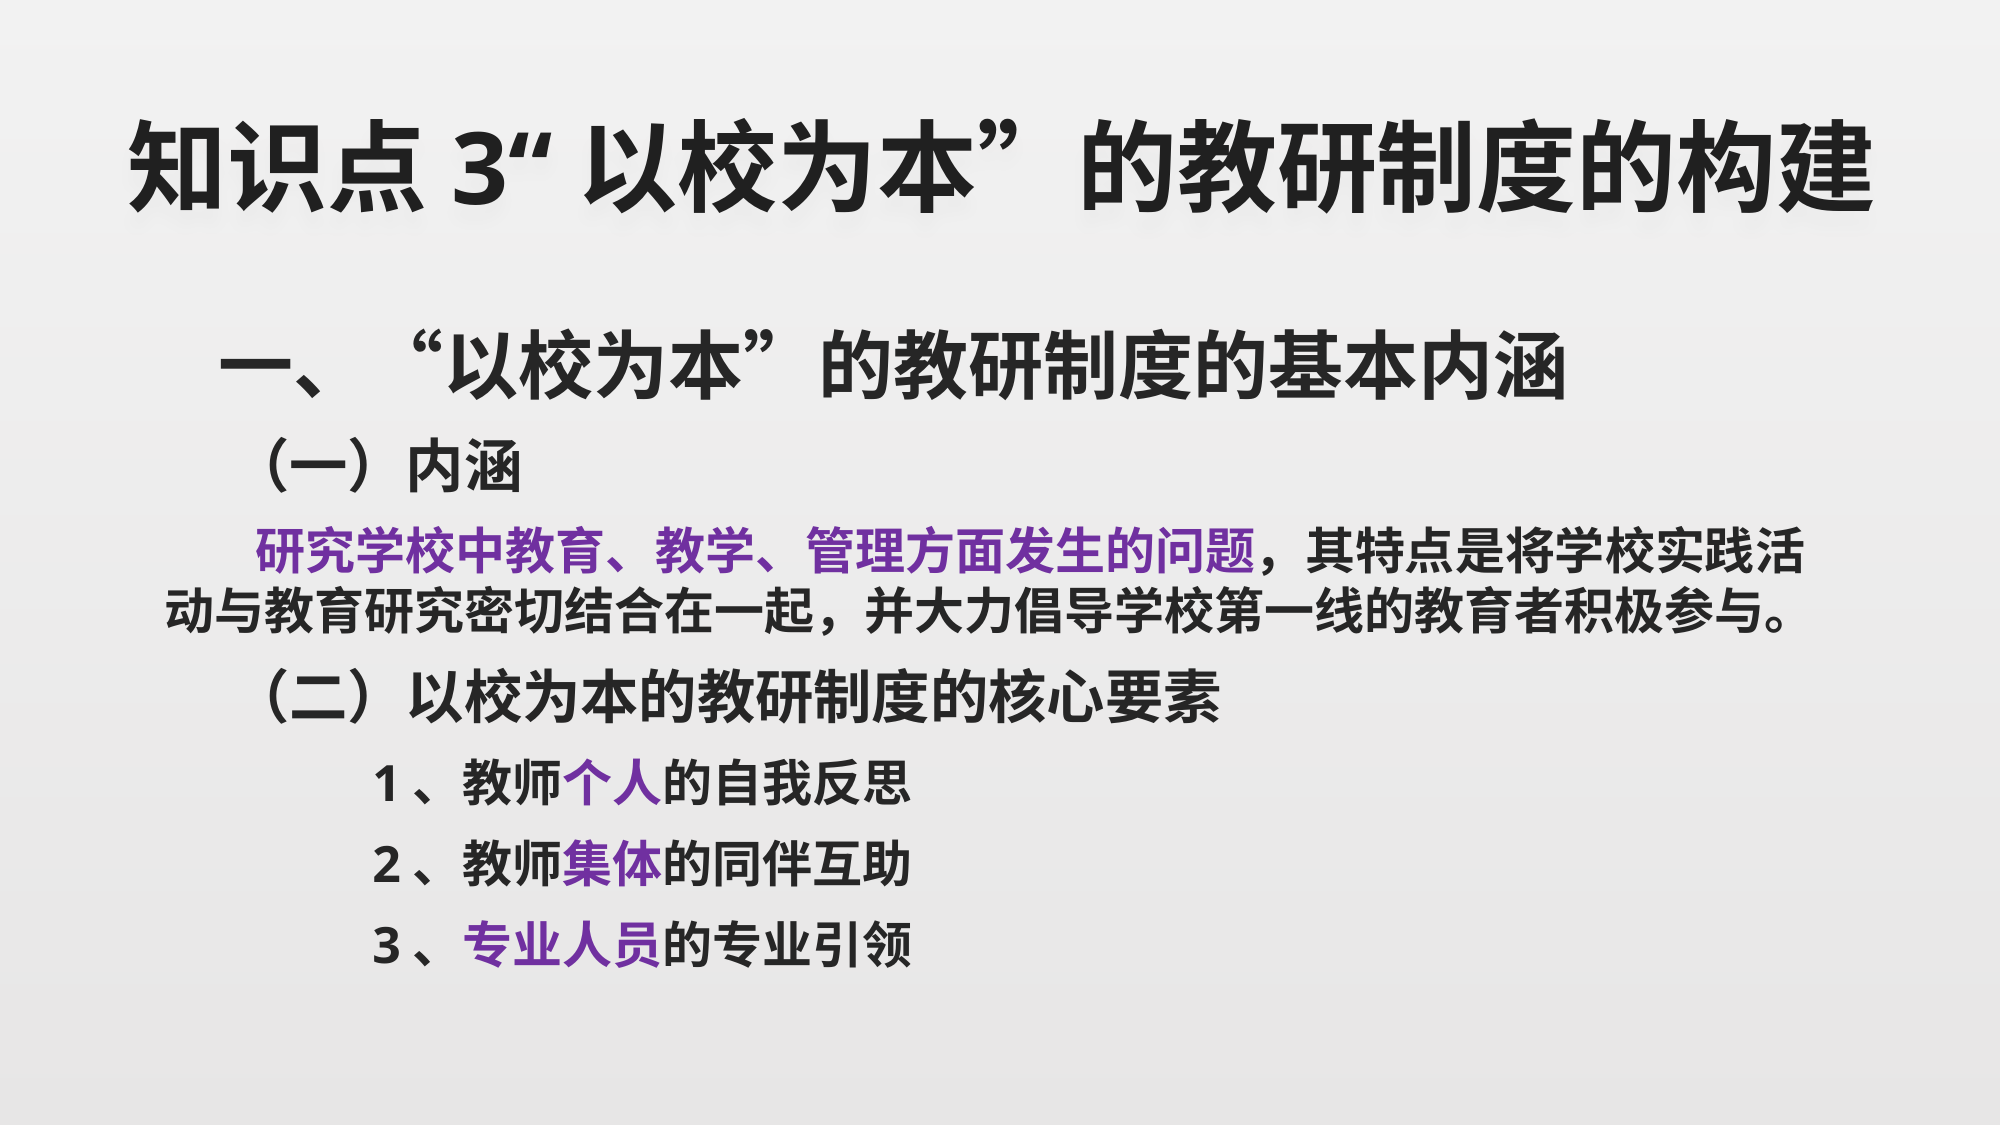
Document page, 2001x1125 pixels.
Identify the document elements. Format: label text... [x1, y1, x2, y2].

title 知识点3“以校为本”的教研制度的构建 [63, 70, 1942, 275]
list 一、“以校为本”的教研制度的基本内涵 （一）内涵 研究学校中教育、教学、管理方面发生的问题，其特点是将学校实践活动与教育研究密切结合在一起，并大力倡导学校第一线的教育者积极参与。 （二）以校为本的教研制度的核心要素 1、教师个人的自我反思 2、教师集体的同伴互助 3、专业人员的专业引领 [144, 308, 1863, 1055]
